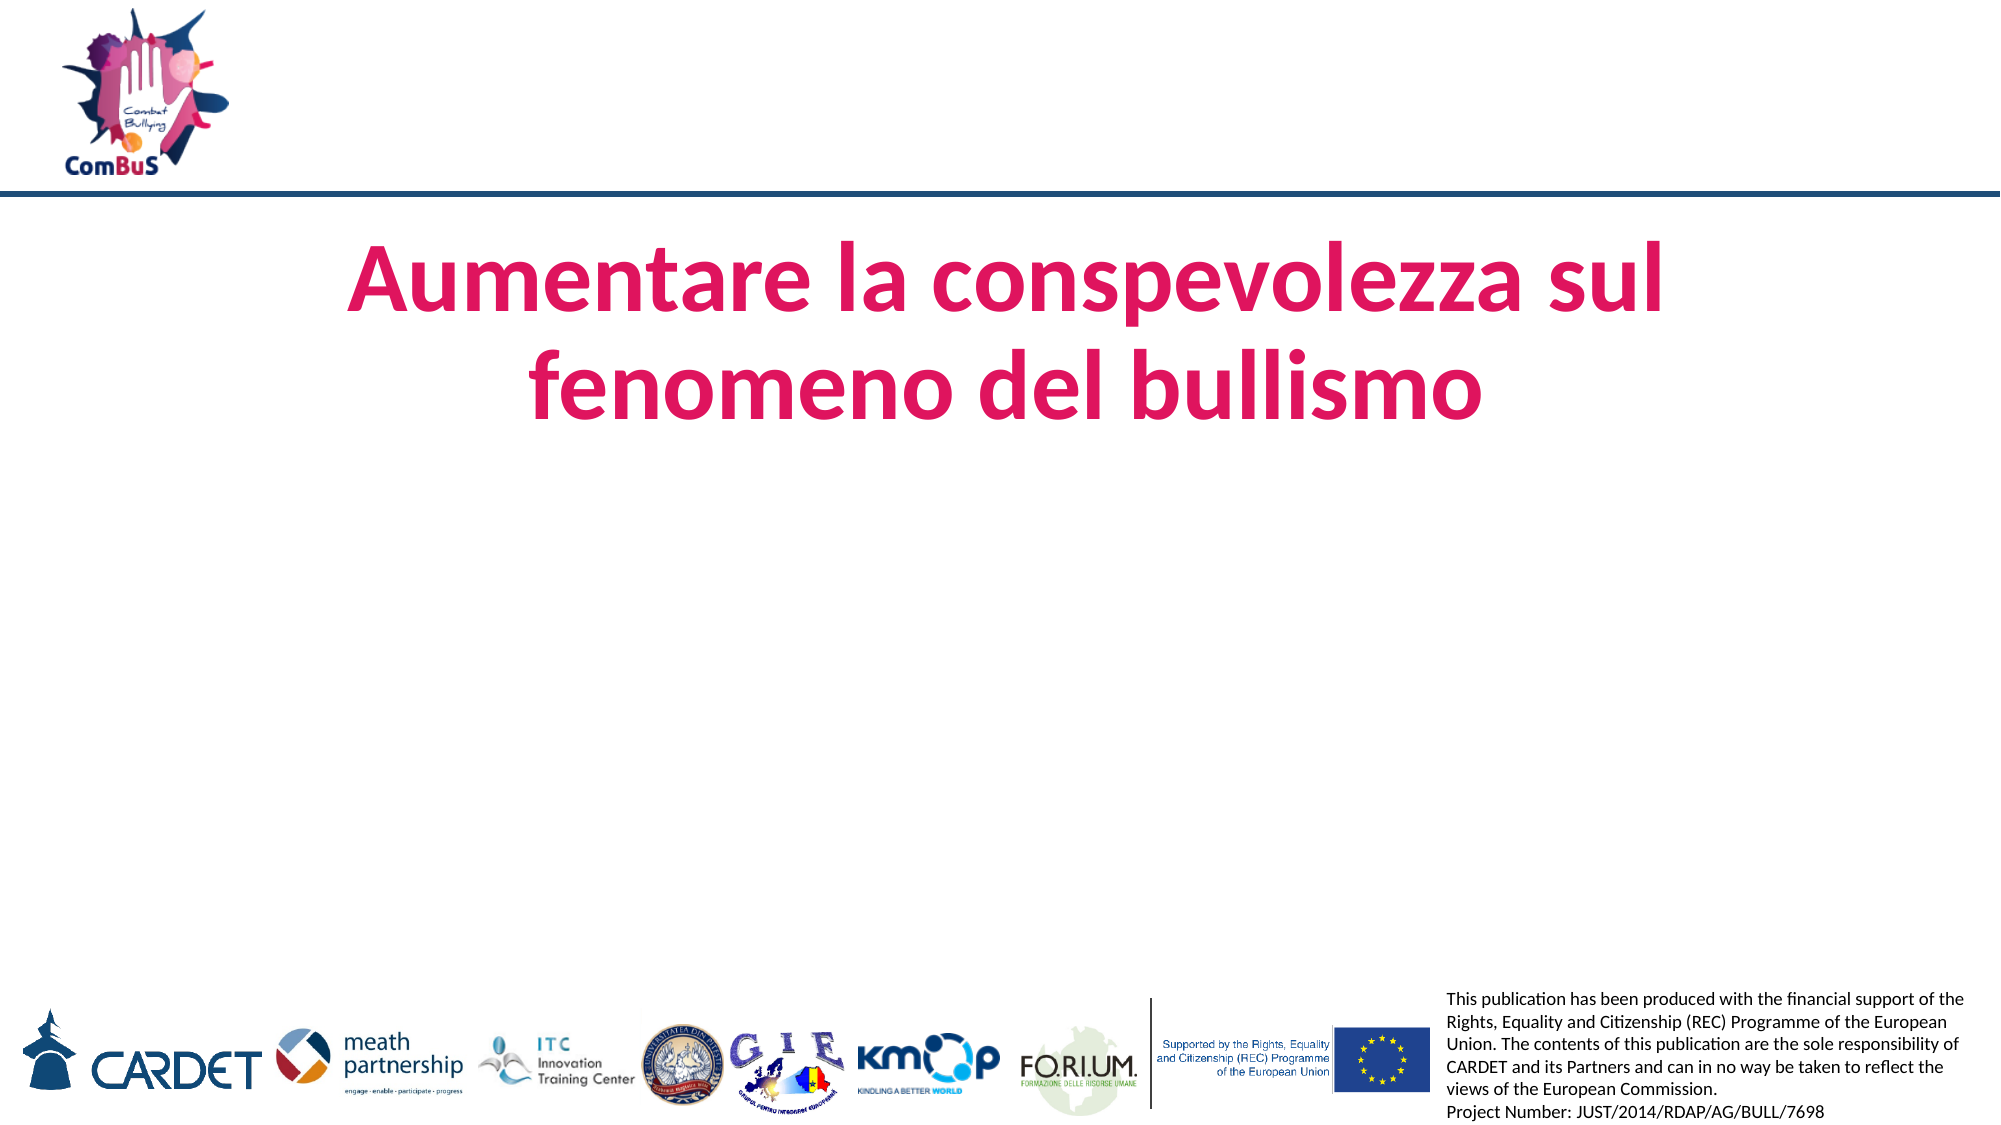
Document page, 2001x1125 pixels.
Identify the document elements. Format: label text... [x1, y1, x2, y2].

picture [1157, 1025, 1432, 1094]
picture [62, 8, 229, 175]
picture [23, 1008, 262, 1090]
picture [858, 1033, 1000, 1094]
title Aumentare la conspevolezza sul fenomeno del bullismo [257, 208, 1758, 569]
picture [268, 1008, 724, 1106]
picture [1021, 1026, 1137, 1116]
picture [726, 1026, 848, 1118]
